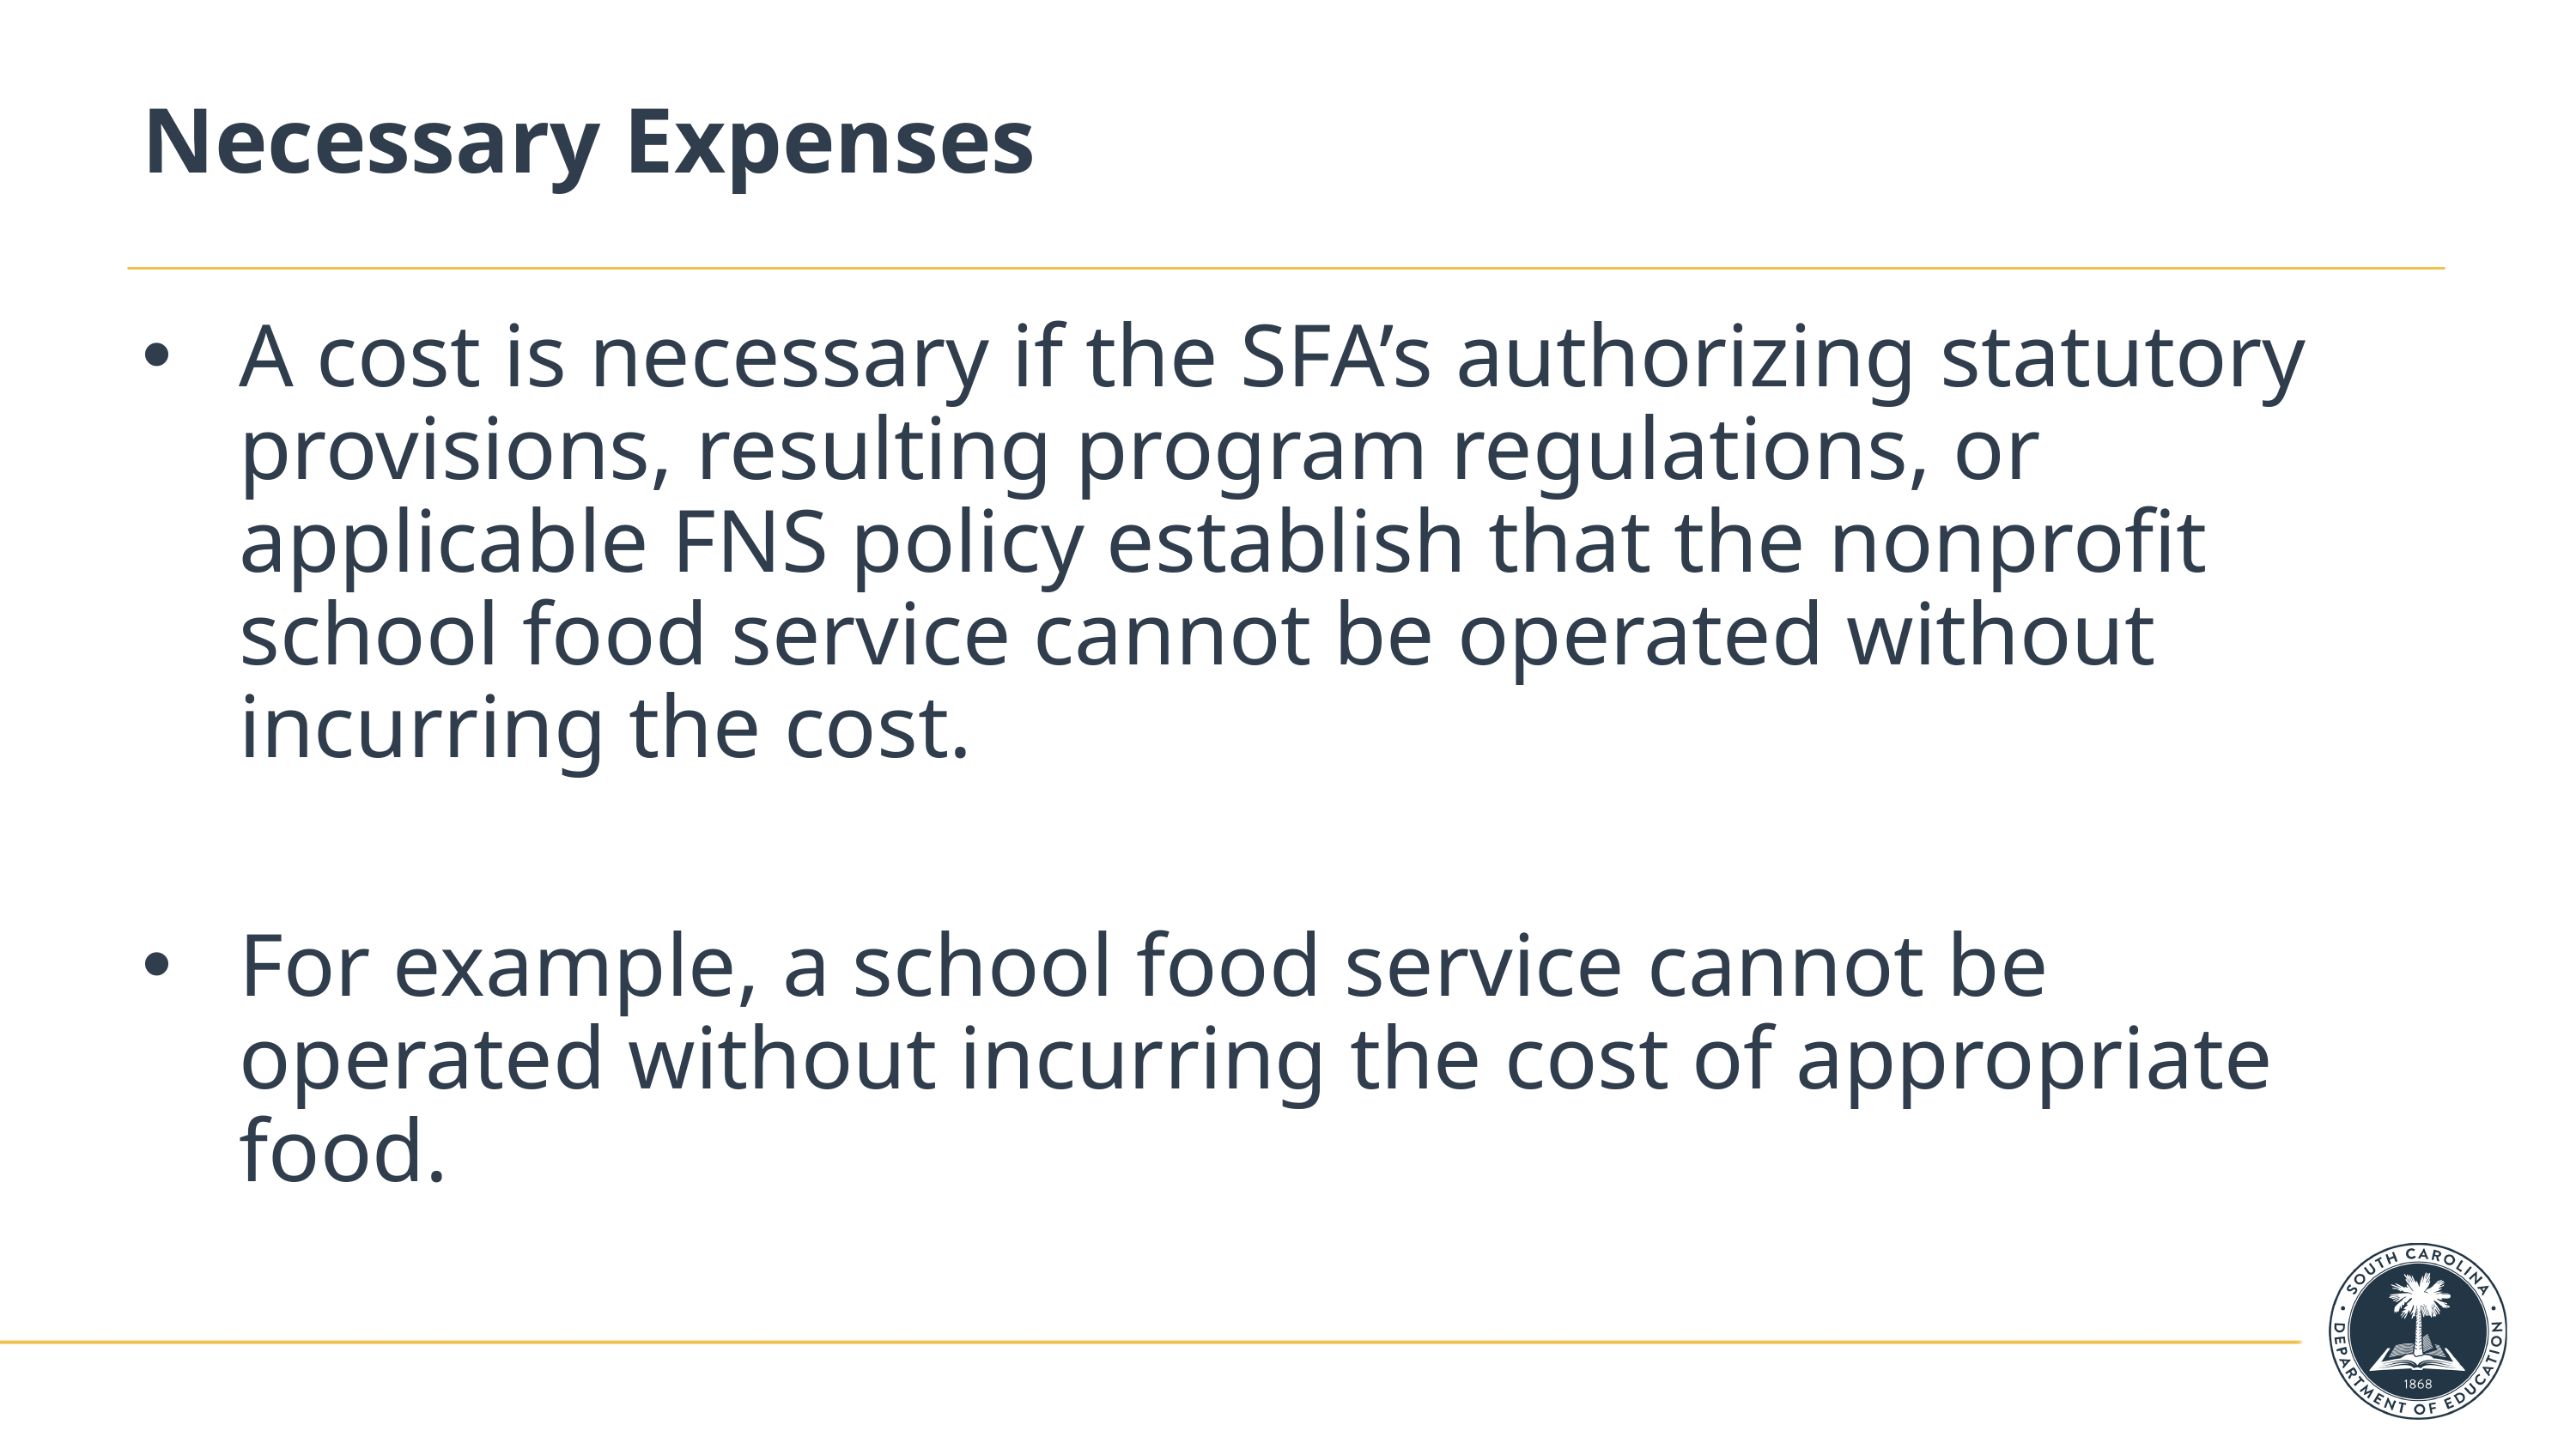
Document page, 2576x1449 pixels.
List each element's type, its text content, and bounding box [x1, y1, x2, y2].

picture [2329, 1243, 2507, 1420]
title Necessary Expenses [129, 76, 2447, 232]
list A cost is necessary if the SFA’s authorizing statutory provisions, resulting program regulations, or applicable FNS policy establish that the nonprofit school food service cannot be operated without incurring the cost. For example, a school food service cannot be operated without incurring the cost of appropriate food. [129, 306, 2447, 1149]
